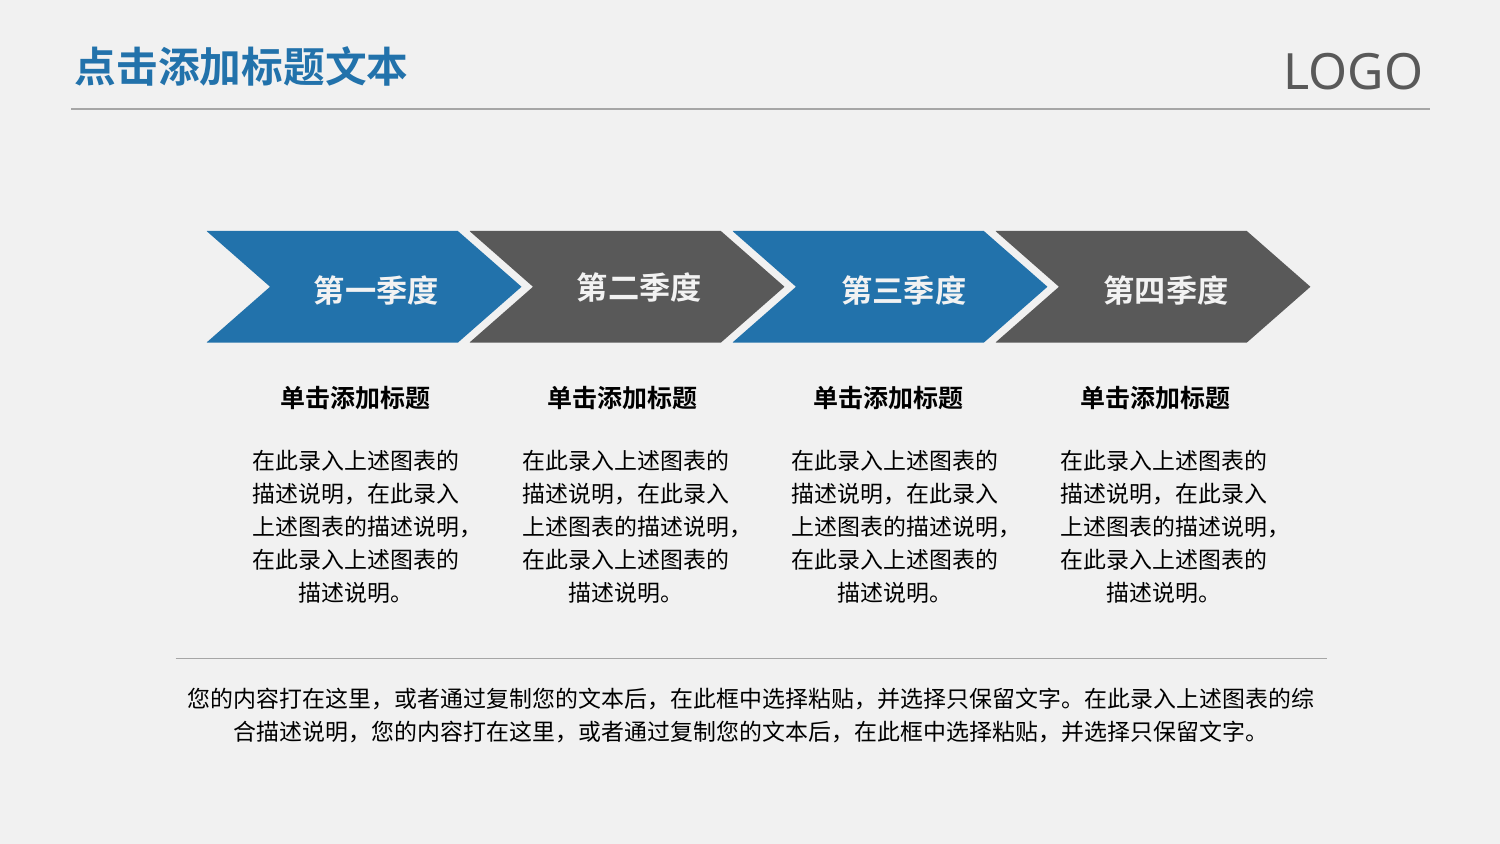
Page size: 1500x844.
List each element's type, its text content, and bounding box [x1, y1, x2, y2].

text_box 在此录入上述图表的描述说明，在此录入上述图表的描述说明，在此录入上述图表的描述说明。 [510, 435, 742, 612]
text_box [732, 230, 1048, 343]
text_box 在此录入上述图表的描述说明，在此录入上述图表的描述说明，在此录入上述图表的描述说明。 [1048, 435, 1280, 612]
text_box LOGO [1268, 31, 1439, 107]
text_box 在此录入上述图表的描述说明，在此录入上述图表的描述说明，在此录入上述图表的描述说明。 [778, 435, 1012, 612]
text_box 在此录入上述图表的描述说明，在此录入上述图表的描述说明，在此录入上述图表的描述说明。 [238, 435, 474, 612]
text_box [206, 230, 522, 343]
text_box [1048, 230, 1311, 343]
text_box 单击添加标题 [802, 376, 976, 418]
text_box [523, 230, 731, 343]
text_box 单击添加标题 [1069, 376, 1242, 418]
text_box 单击添加标题 [269, 376, 442, 418]
text_box 点击添加标题文本 [59, 33, 424, 99]
text_box 单击添加标题 [535, 376, 709, 418]
text_box 您的内容打在这里，或者通过复制您的文本后，在此框中选择粘贴，并选择只保留文字。在此录入上述图表的综合描述说明，您的内容打在这里，或者通过复制您的文本后，在此框中选择粘贴，并选择只保留文字。 [174, 673, 1329, 751]
